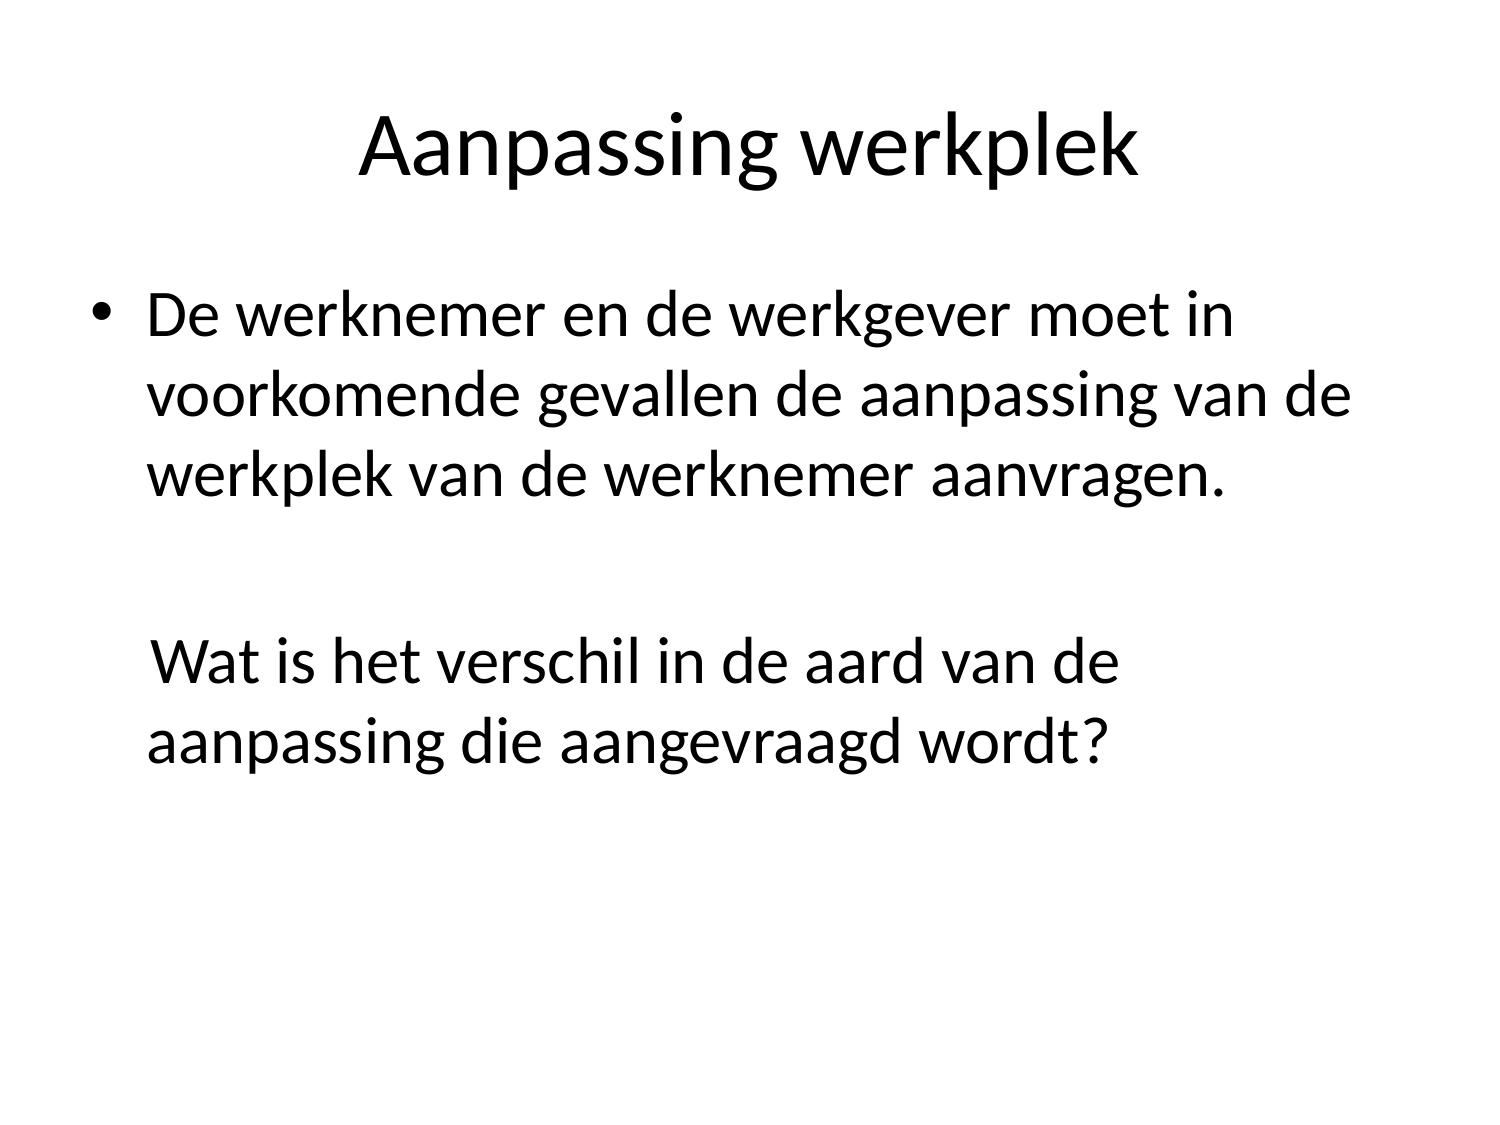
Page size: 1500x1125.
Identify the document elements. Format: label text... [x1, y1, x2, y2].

list De werknemer en de werkgever moet in voorkomende gevallen de aanpassing van de werkplek van de werknemer aanvragen. Wat is het verschil in de aard van de aanpassing die aangevraagd wordt? [75, 262, 1425, 1005]
title Aanpassing werkplek [75, 45, 1425, 233]
